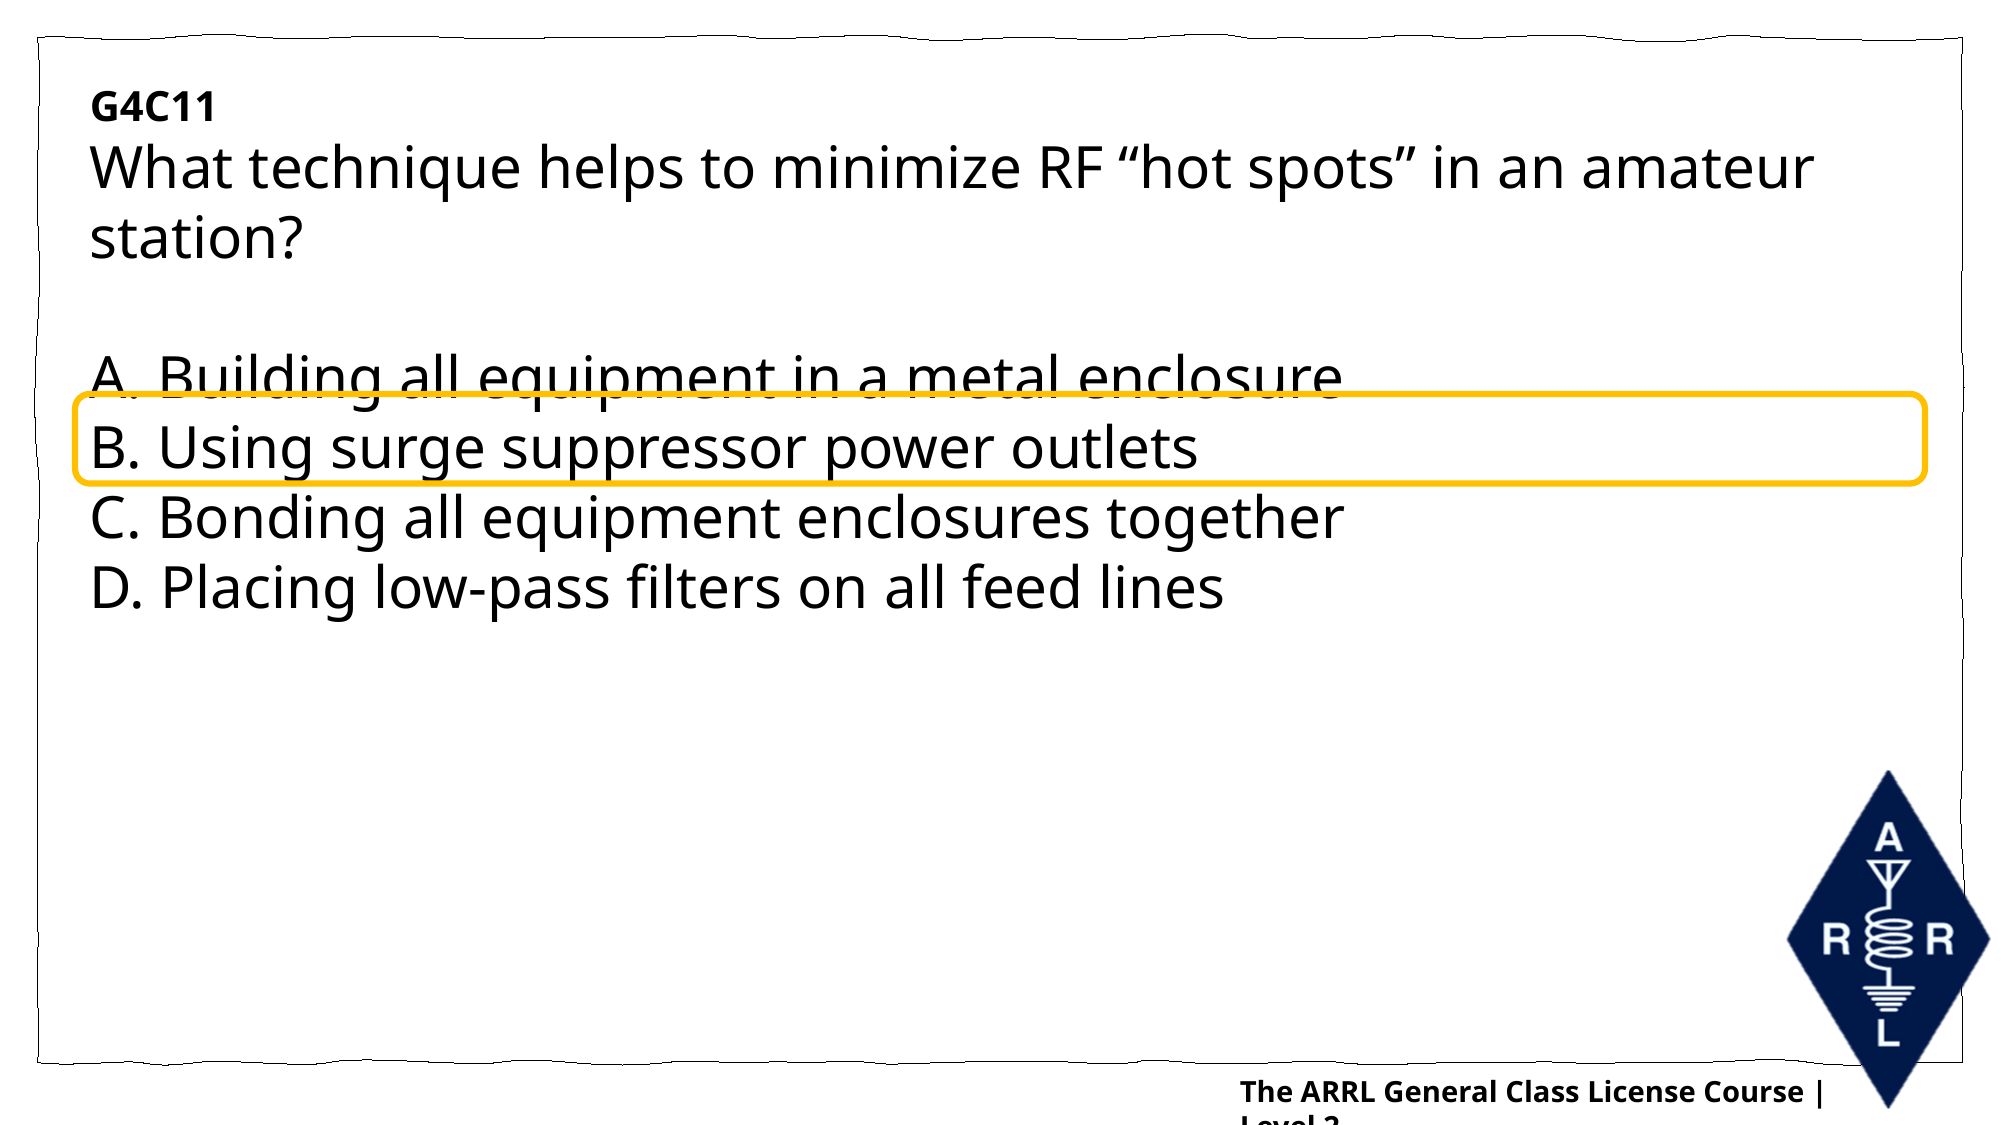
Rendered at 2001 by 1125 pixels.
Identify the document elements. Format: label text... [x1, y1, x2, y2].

text_box G4C11 What technique helps to minimize RF “hot spots” in an amateur station? A. Building all equipment in a metal enclosure B. Using surge suppressor power outlets C. Bonding all equipment enclosures together D. Placing low-pass filters on all feed lines [75, 477, 1850, 628]
picture [1773, 752, 1999, 1125]
text_box [73, 392, 1927, 485]
text_box G4C11 What technique helps to minimize RF “hot spots” in an amateur station? A. Building all equipment in a metal enclosure B. Using surge suppressor power outlets C. Bonding all equipment enclosures together D. Placing low-pass filters on all feed lines [75, 72, 1850, 401]
